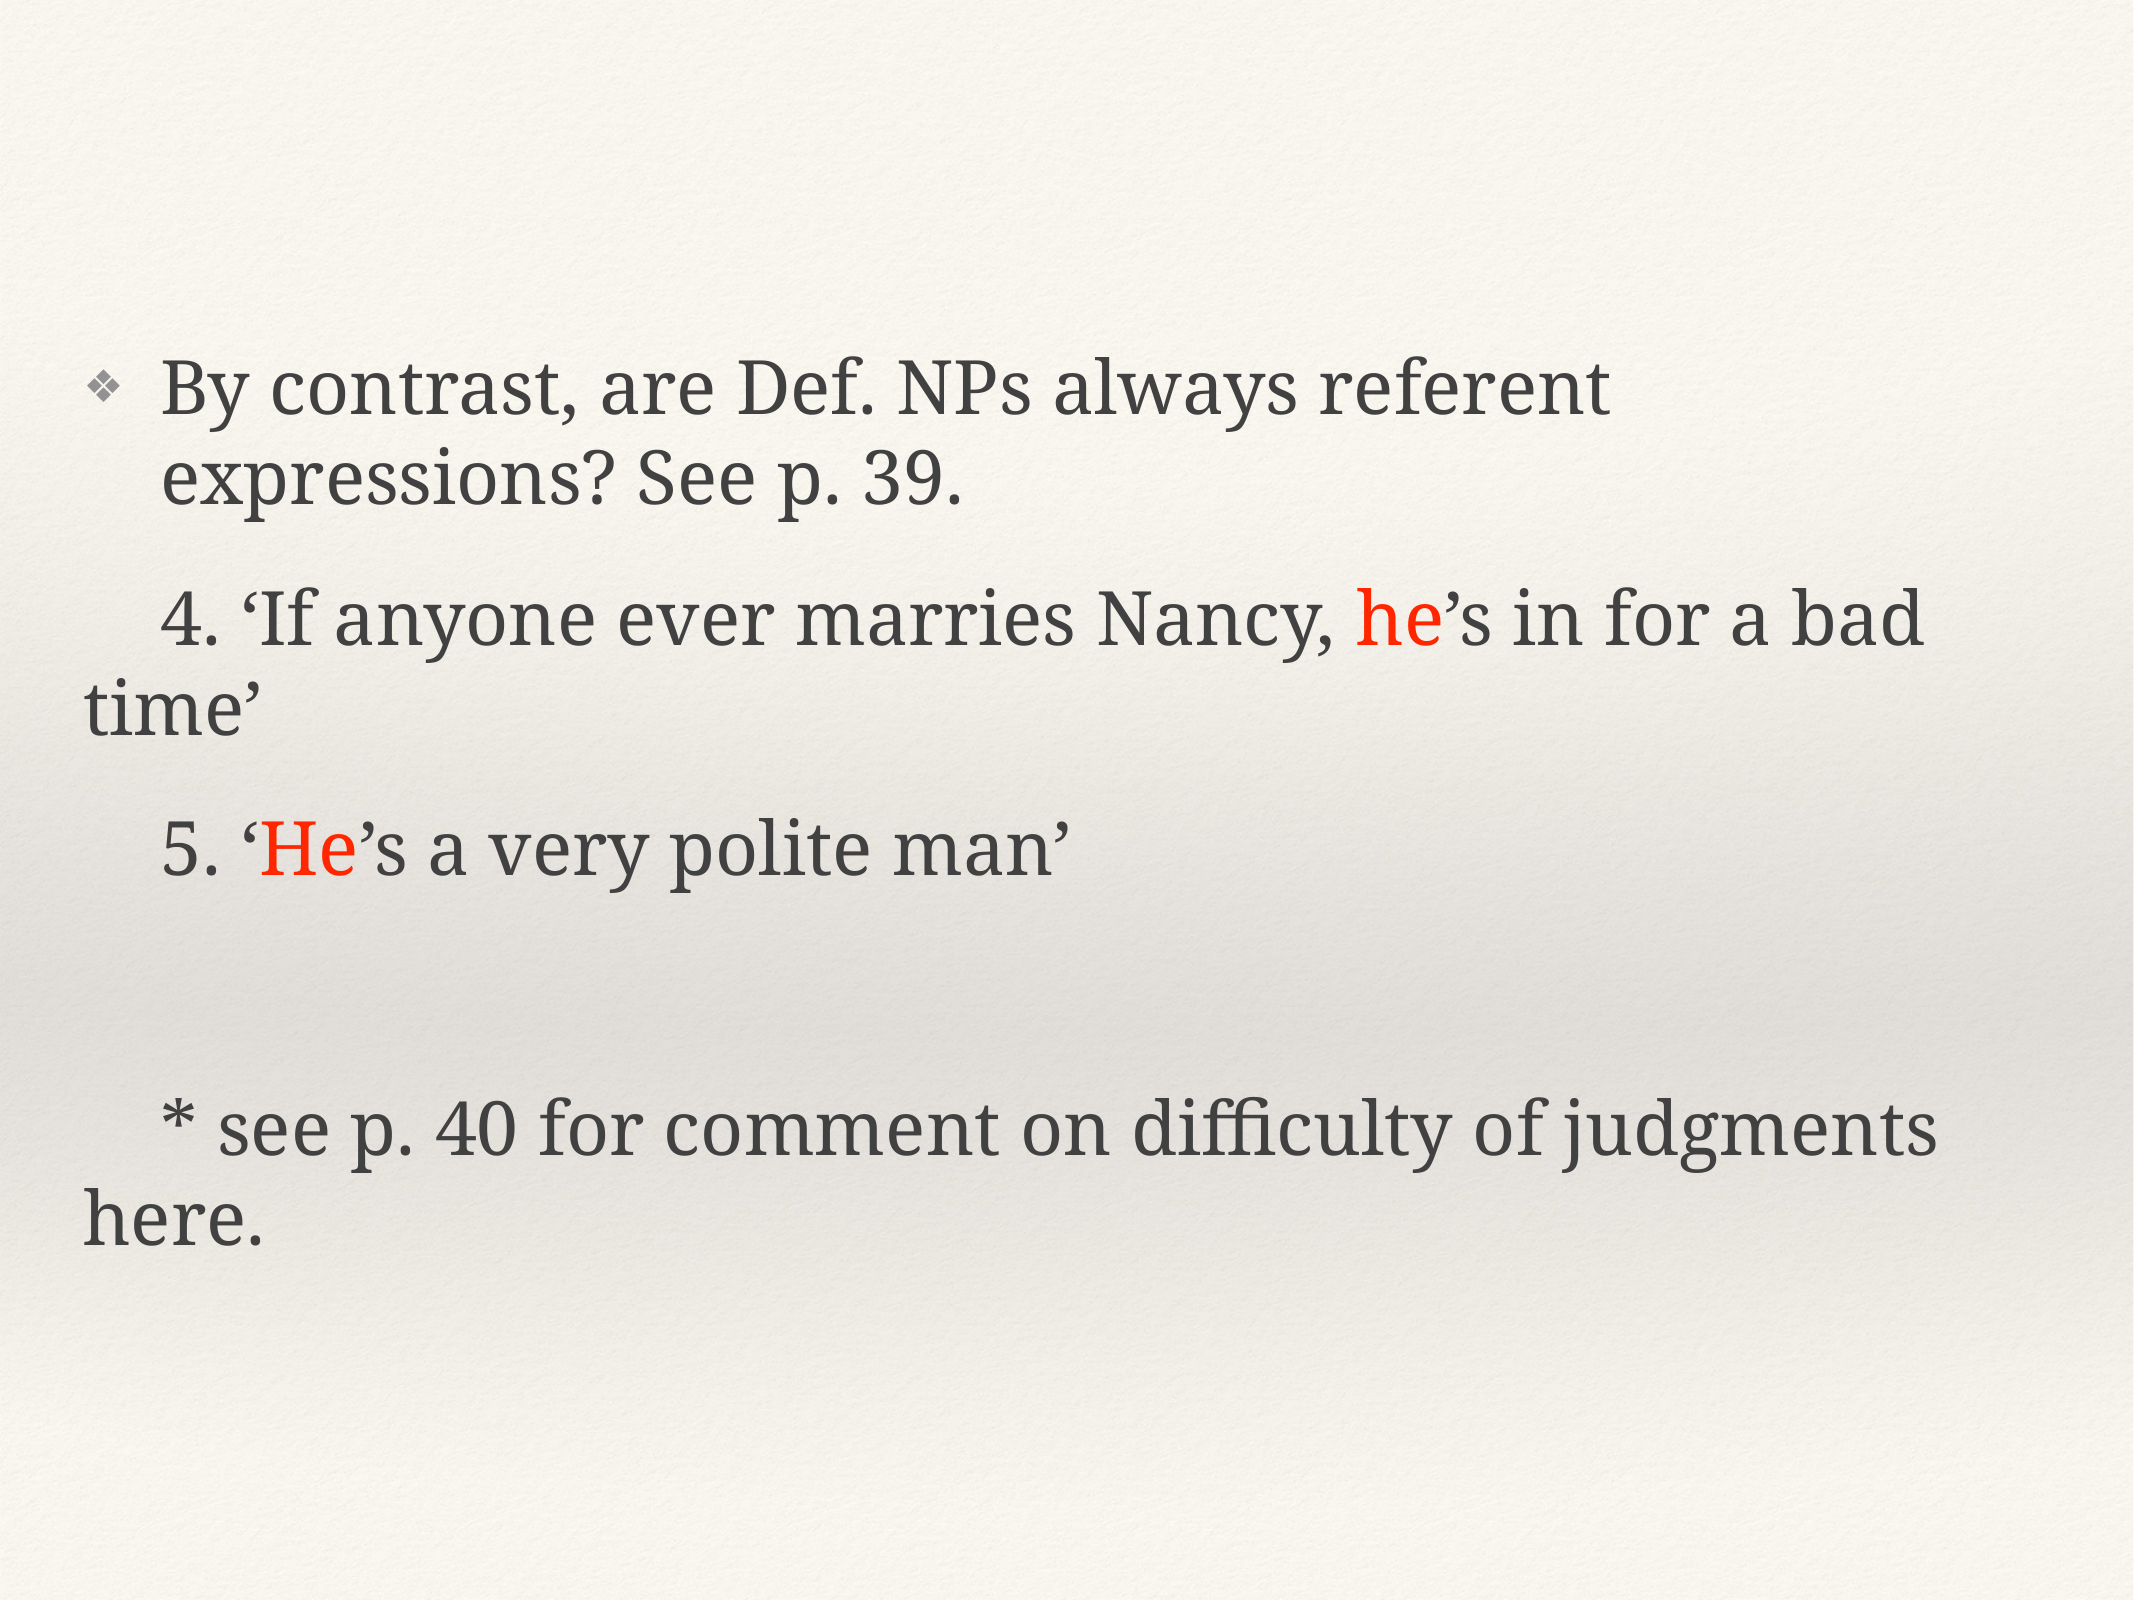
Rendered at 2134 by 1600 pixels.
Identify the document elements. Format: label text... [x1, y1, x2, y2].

list By contrast, are Def. NPs always referent expressions? See p. 39. 4. ‘If anyone ever marries Nancy, he’s in for a bad time’ 5. ‘He’s a very polite man’ * see p. 40 for comment on difficulty of judgments here. [82, 207, 2051, 1393]
picture [0, 0, 2134, 1600]
